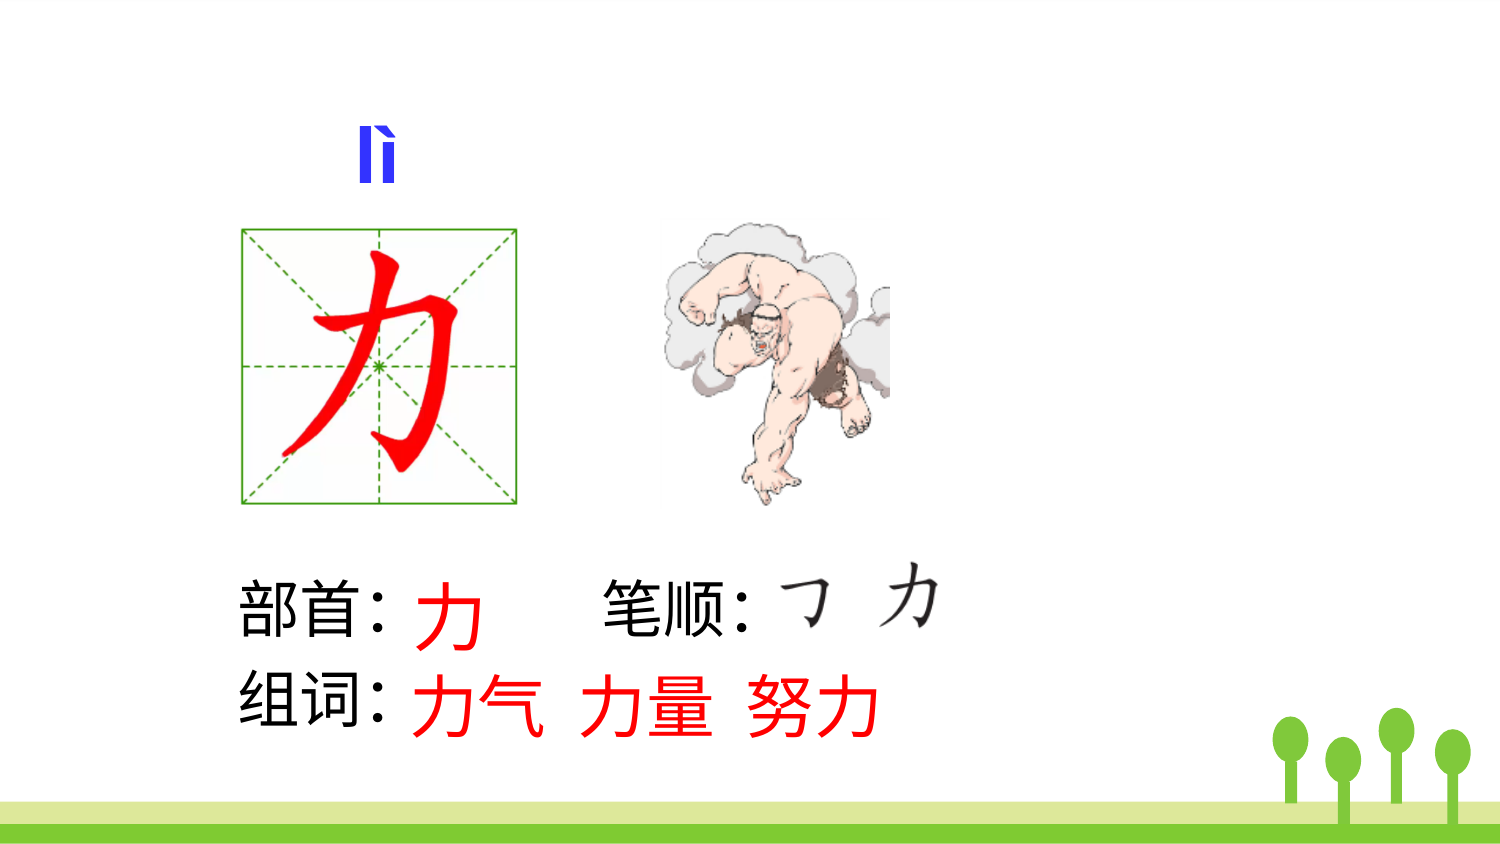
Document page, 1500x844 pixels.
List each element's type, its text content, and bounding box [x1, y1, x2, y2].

text_box lì [343, 102, 413, 204]
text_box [222, 637, 1040, 755]
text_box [222, 544, 504, 669]
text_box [585, 548, 945, 655]
picture [0, 0, 1500, 707]
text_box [239, 226, 519, 505]
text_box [0, 707, 1500, 844]
